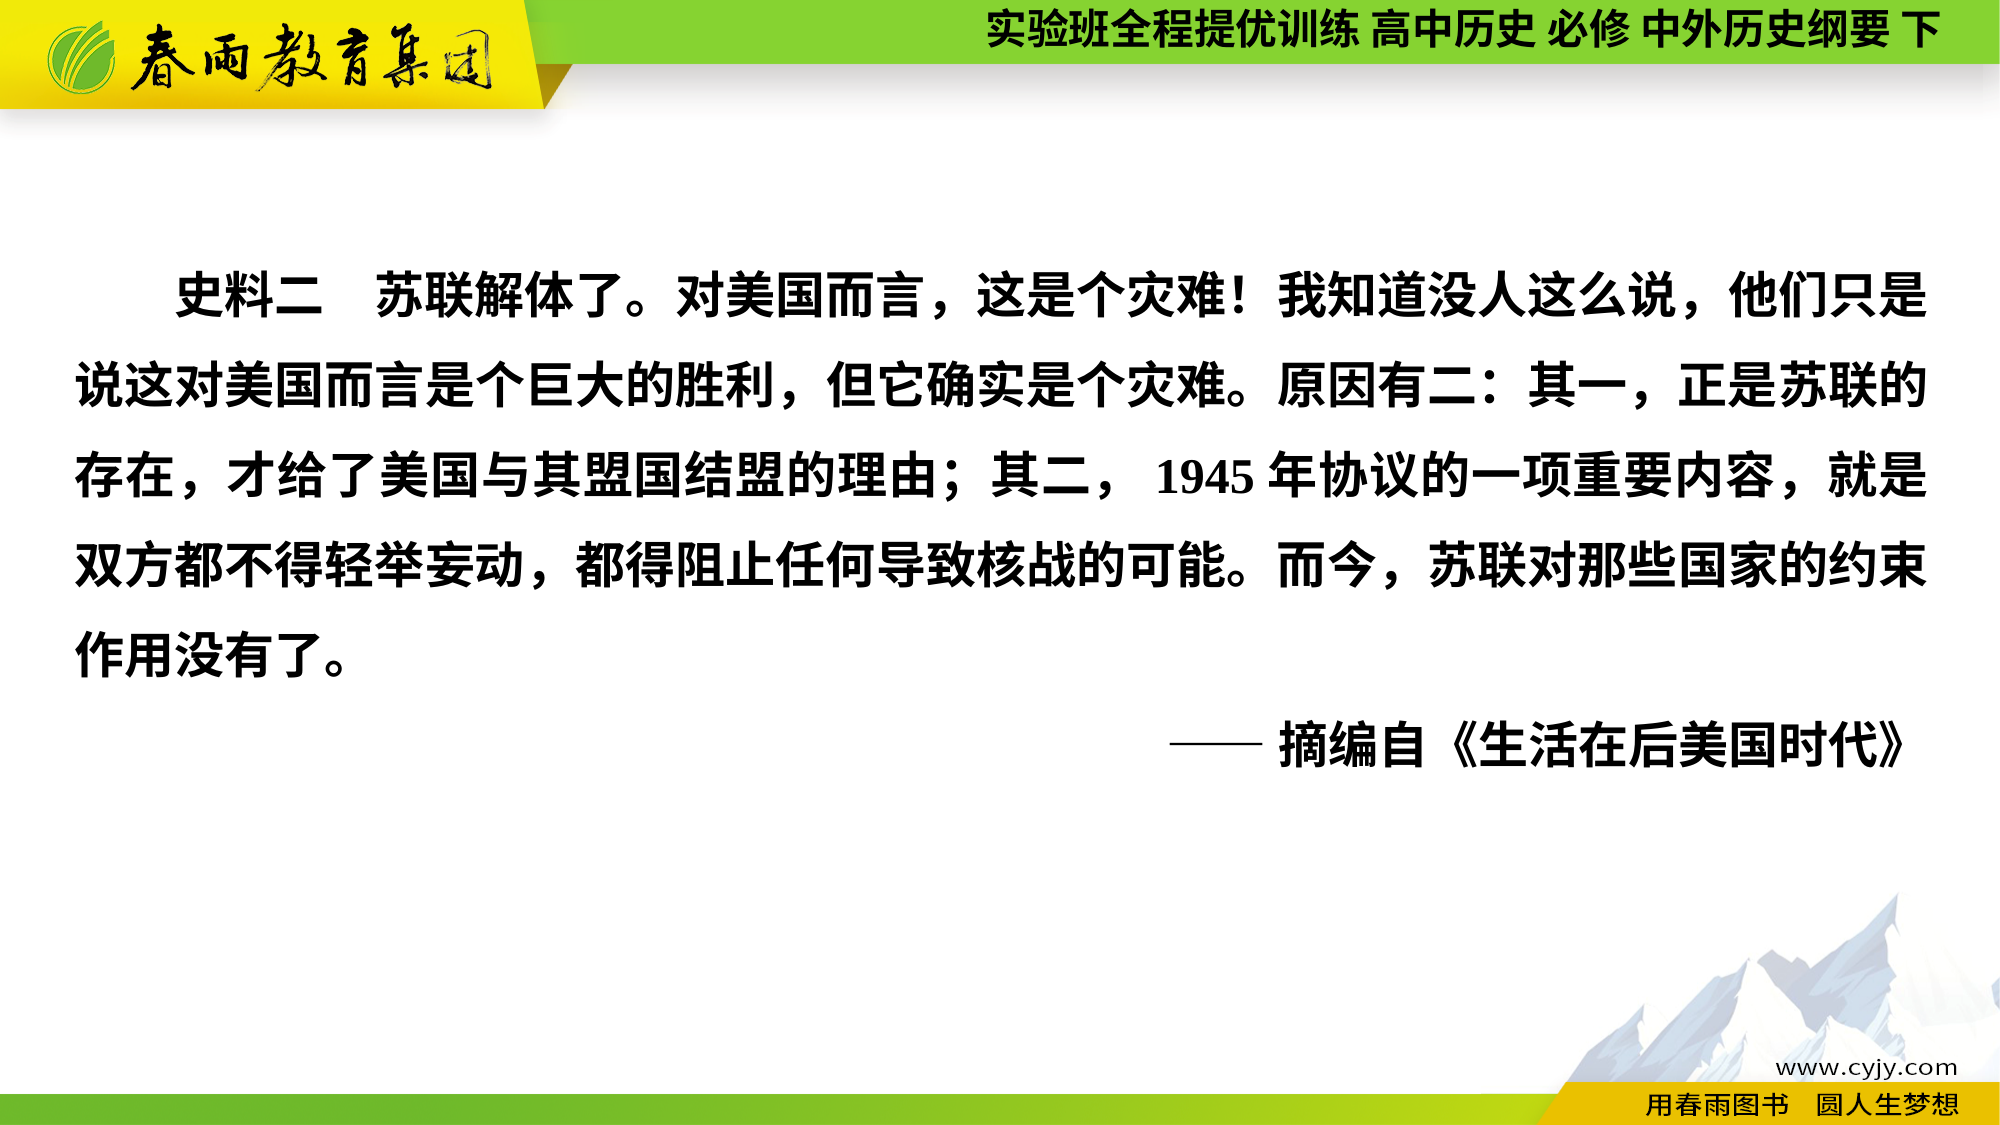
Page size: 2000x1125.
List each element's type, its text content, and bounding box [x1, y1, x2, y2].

list 史料二 苏联解体了。对美国而言，这是个灾难！我知道没人这么说，他们只是说这对美国而言是个巨大的胜利，但它确实是个灾难。原因有二：其一，正是苏联的存在，才给了美国与其盟国结盟的理由；其二，1945年协议的一项重要内容，就是双方都不得轻举妄动，都得阻止任何导致核战的可能。而今，苏联对那些国家的约束作用没有了。 ——摘编自《生活在后美国时代》 [59, 226, 1944, 776]
picture [0, 0, 2000, 1125]
